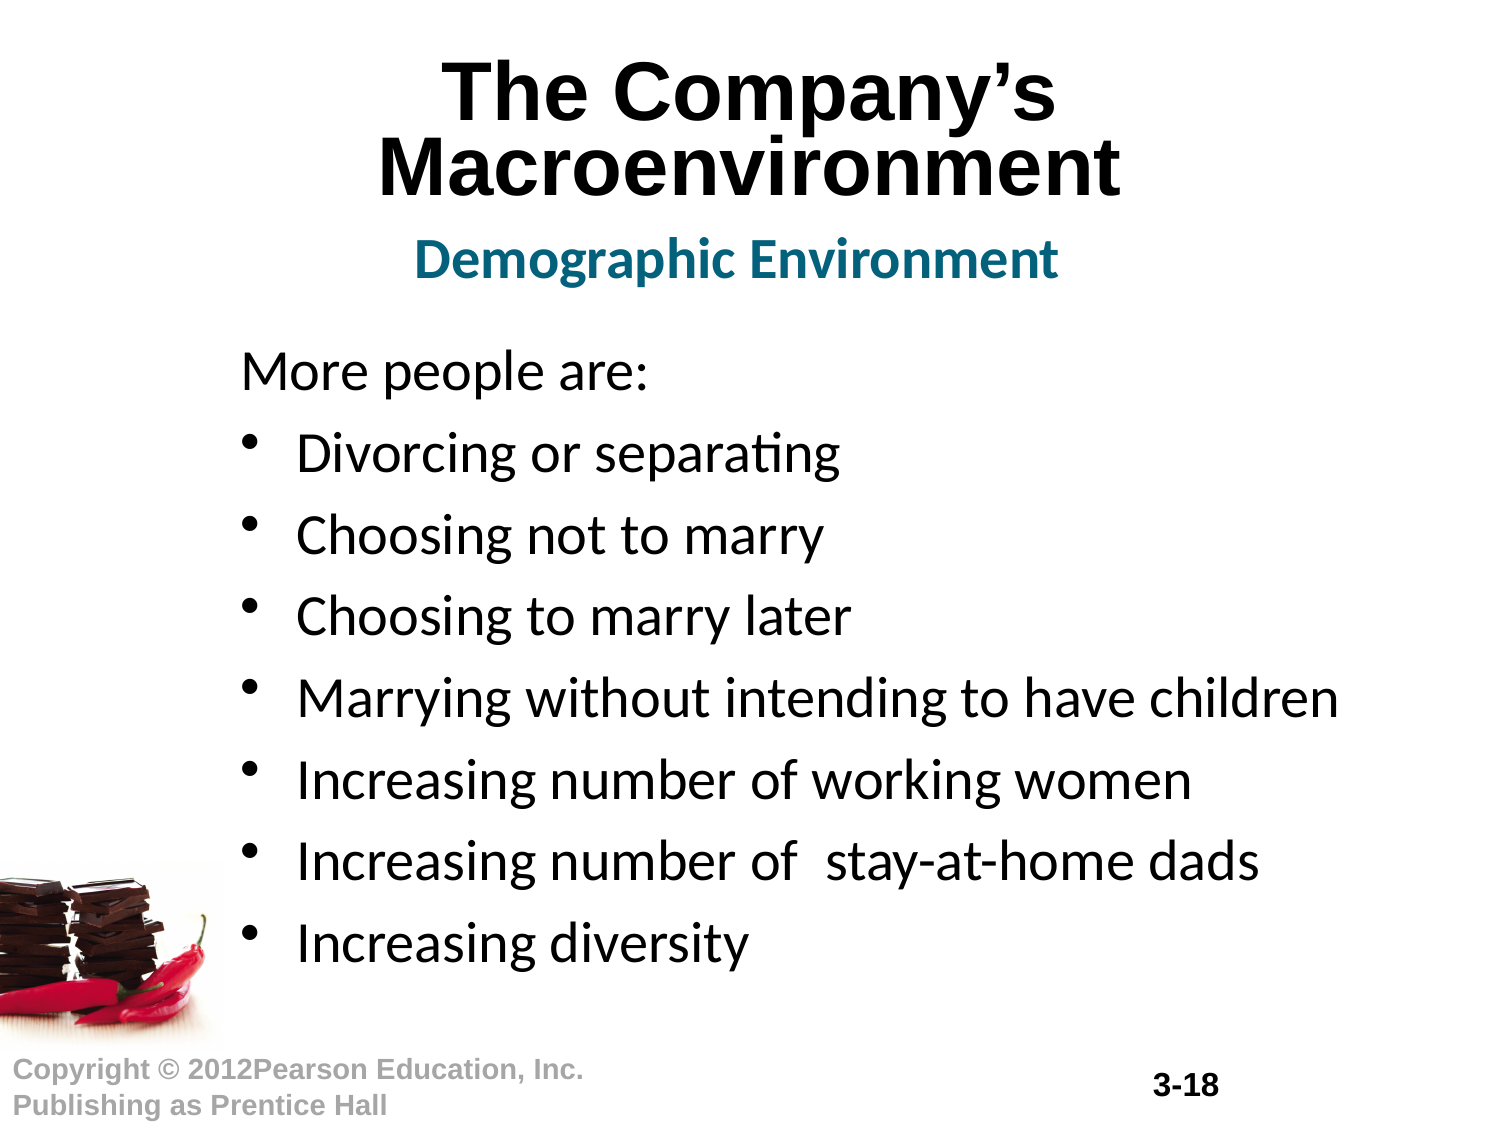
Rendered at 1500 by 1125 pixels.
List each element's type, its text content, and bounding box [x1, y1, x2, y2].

list Demographic Environment [149, 212, 1326, 288]
picture [0, 862, 225, 1050]
list More people are: Divorcing or separating Choosing not to marry Choosing to marry later Marrying without intending to have children Increasing number of working women Increasing number of stay-at-home dads Increasing diversity [224, 324, 1426, 1013]
title The Company’s Macroenvironment [112, 0, 1388, 201]
